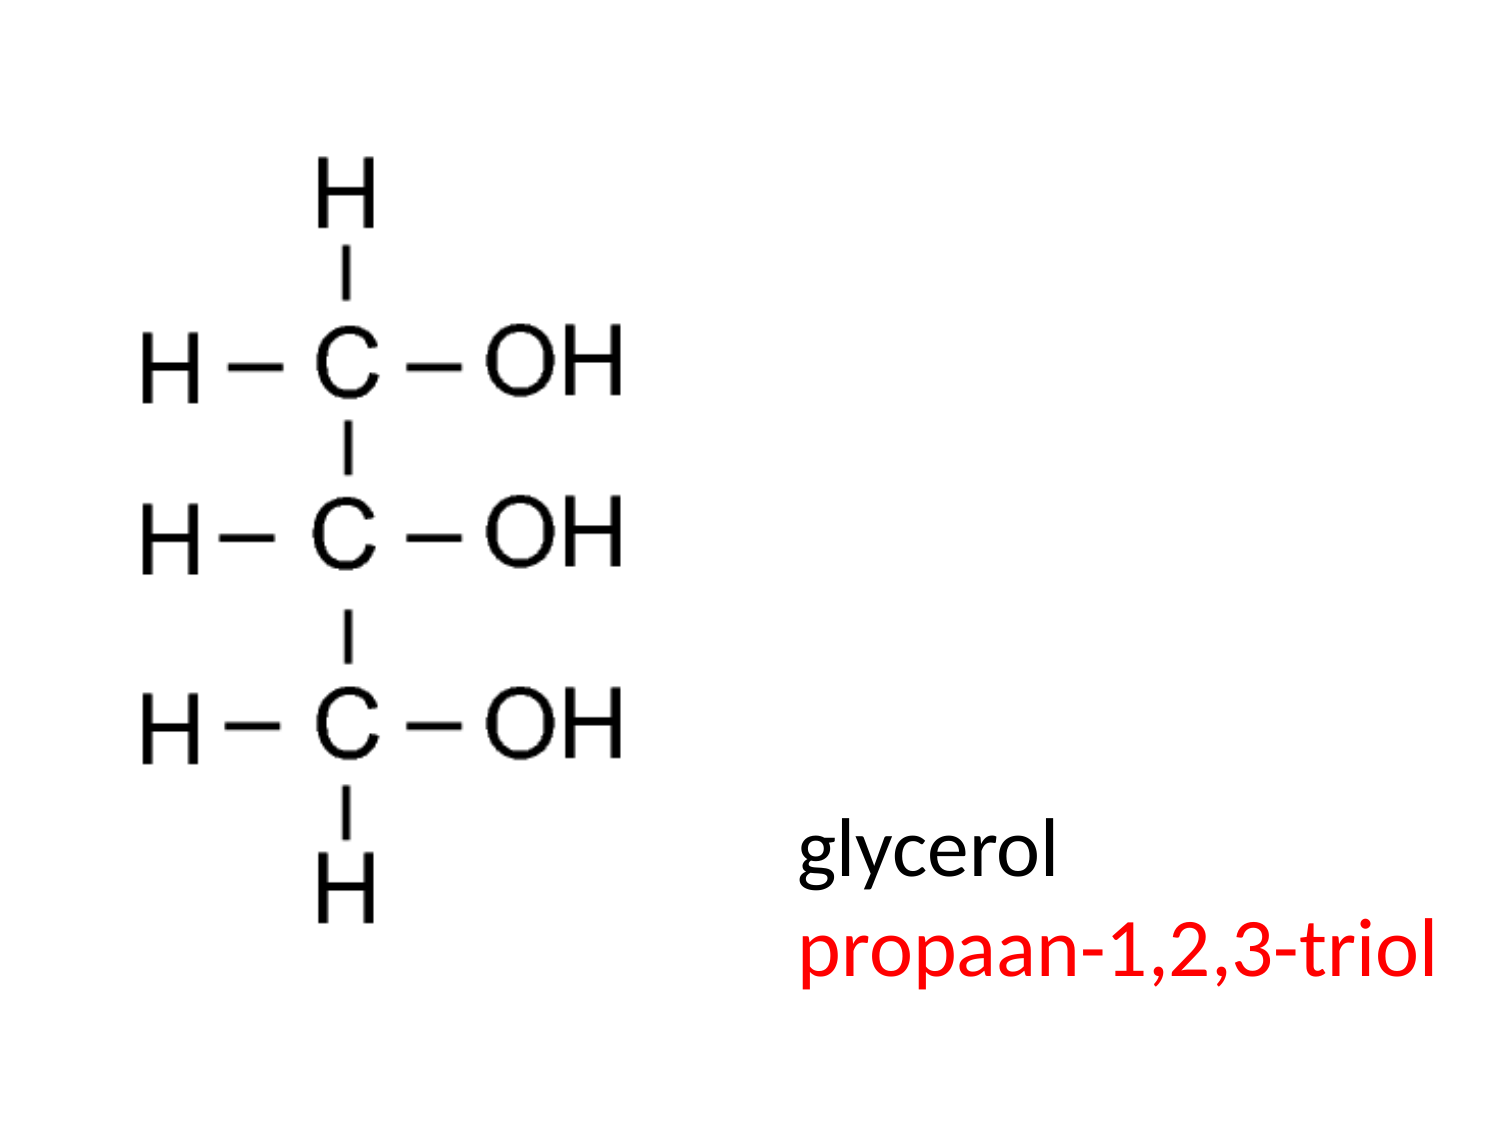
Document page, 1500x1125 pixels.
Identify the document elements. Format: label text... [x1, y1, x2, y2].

picture [138, 153, 625, 928]
text_box glycerol propaan-1,2,3-triol [782, 785, 1487, 1001]
